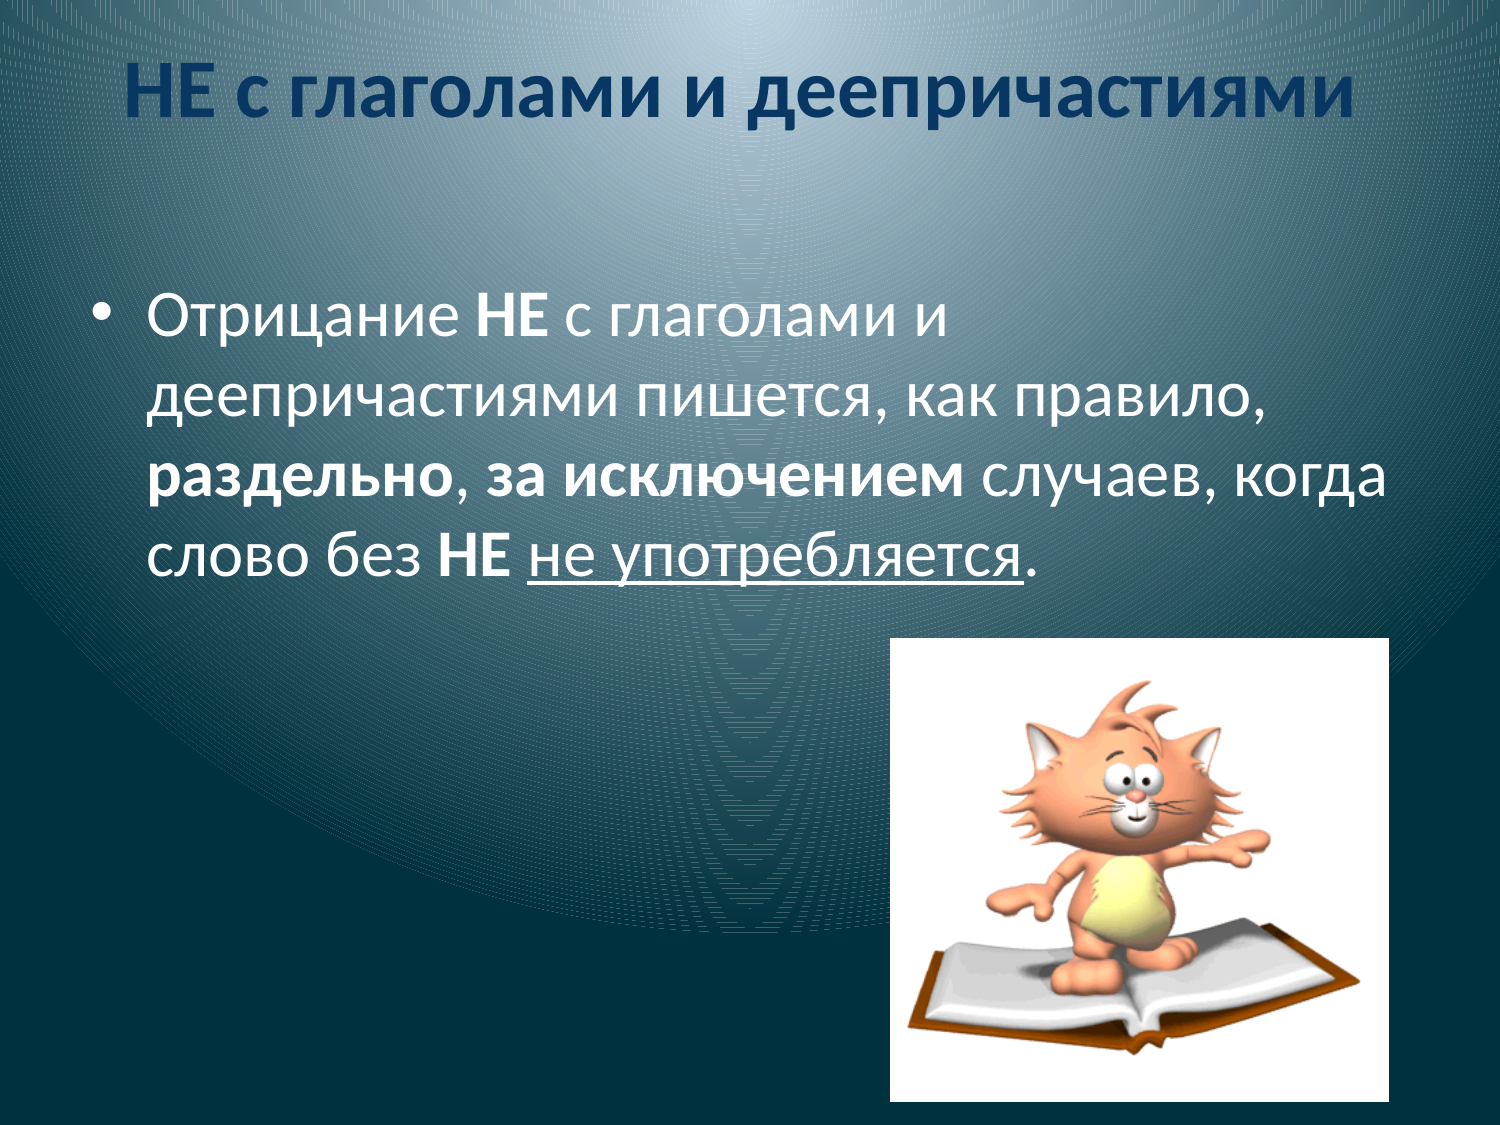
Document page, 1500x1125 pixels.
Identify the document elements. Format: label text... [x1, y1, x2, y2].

title НЕ с глаголами и деепричастиями [75, 45, 1425, 233]
picture [890, 638, 1390, 1101]
list Отрицание НЕ с глаголами и деепричастиями пишется, как правило, раздельно, за исключением случаев, когда слово без НЕ не употребляется. [75, 262, 1425, 1005]
